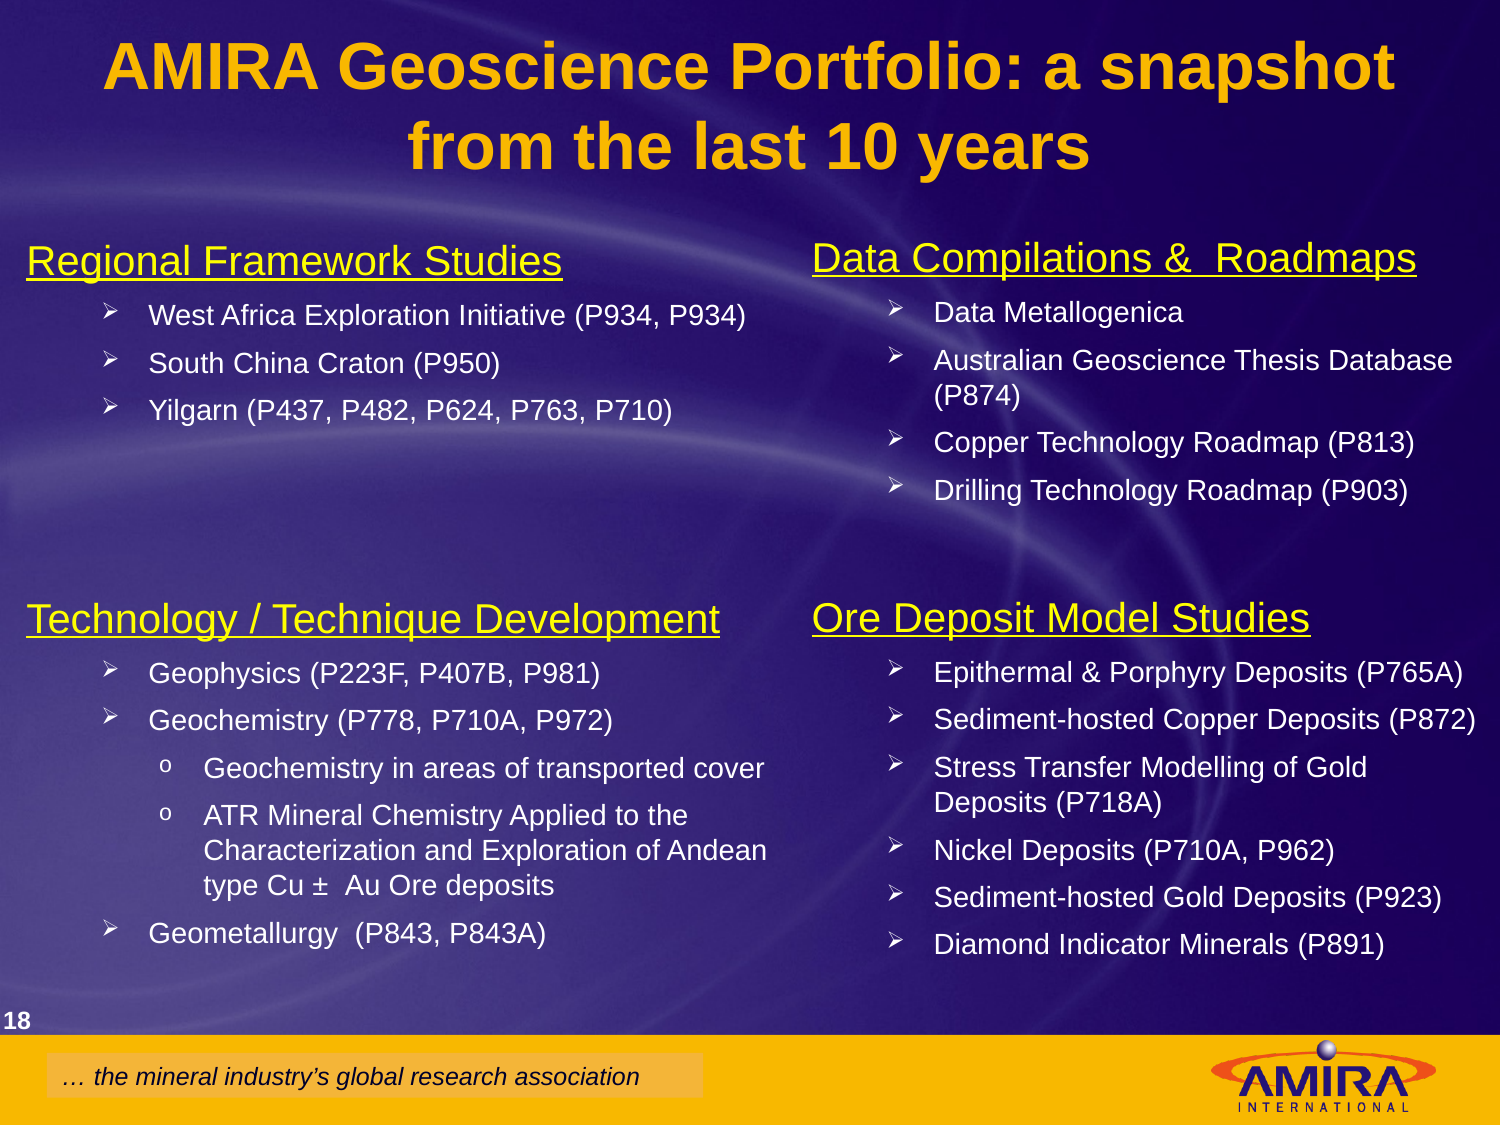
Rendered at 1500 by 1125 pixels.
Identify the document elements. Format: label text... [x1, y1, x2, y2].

picture [0, 0, 1500, 1034]
text_box 18 [0, 997, 59, 1043]
picture [1211, 1040, 1436, 1112]
title AMIRA Geoscience Portfolio: a snapshot from the last 10 years [55, 27, 1444, 178]
text_box Regional Framework Studies West Africa Exploration Initiative (P934, P934) South China Craton (P950) Yilgarn (P437, P482, P624, P763, P710) Technology / Technique Development Geophysics (P223F, P407B, P981) Geochemistry (P778, P710A, P972) Geochemistry in areas of transported cover ATR Mineral Chemistry Applied to the Characterization and Exploration of Andean type Cu ± Au Ore deposits Geometallurgy (P843, P843A) [11, 226, 786, 1032]
text_box Data Compilations & Roadmaps Data Metallogenica Australian Geoscience Thesis Database (P874) Copper Technology Roadmap (P813) Drilling Technology Roadmap (P903) Ore Deposit Model Studies Epithermal & Porphyry Deposits (P765A) Sediment-hosted Copper Deposits (P872) Stress Transfer Modelling of Gold Deposits (P718A) Nickel Deposits (P710A, P962) Sediment-hosted Gold Deposits (P923) Diamond Indicator Minerals (P891) [796, 223, 1496, 1032]
